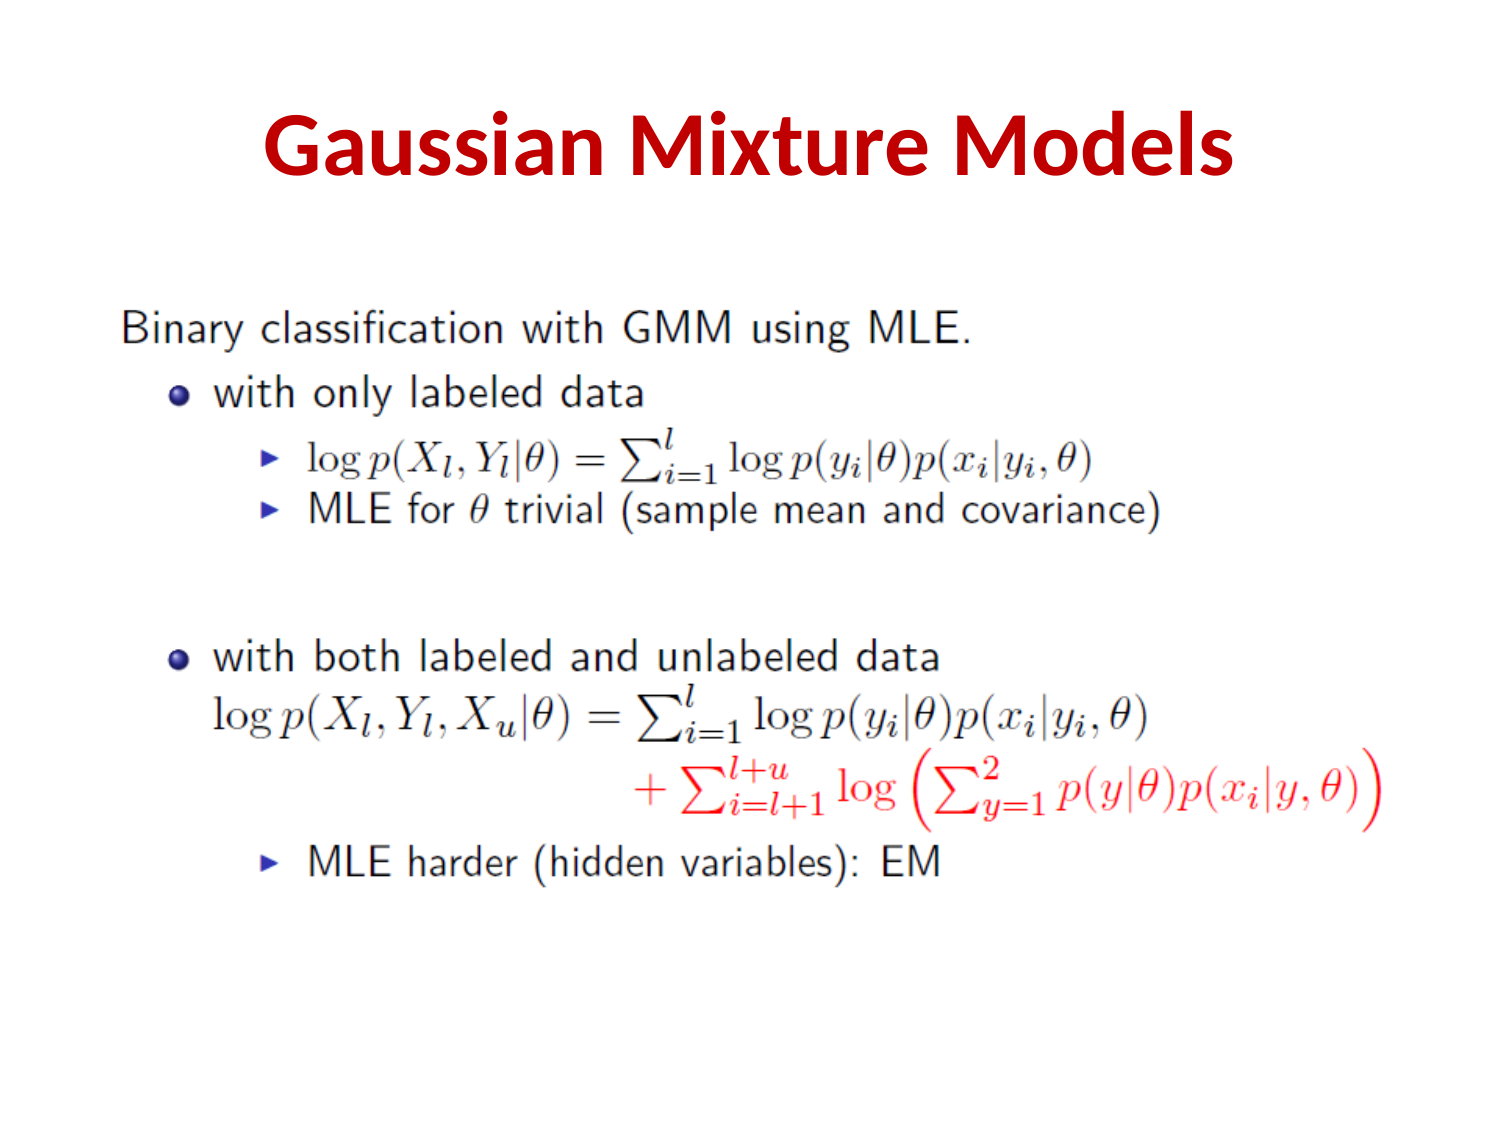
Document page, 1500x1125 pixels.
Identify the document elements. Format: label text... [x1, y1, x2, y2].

title Gaussian Mixture Models [75, 45, 1425, 233]
picture [112, 276, 1180, 551]
picture [99, 612, 1476, 973]
